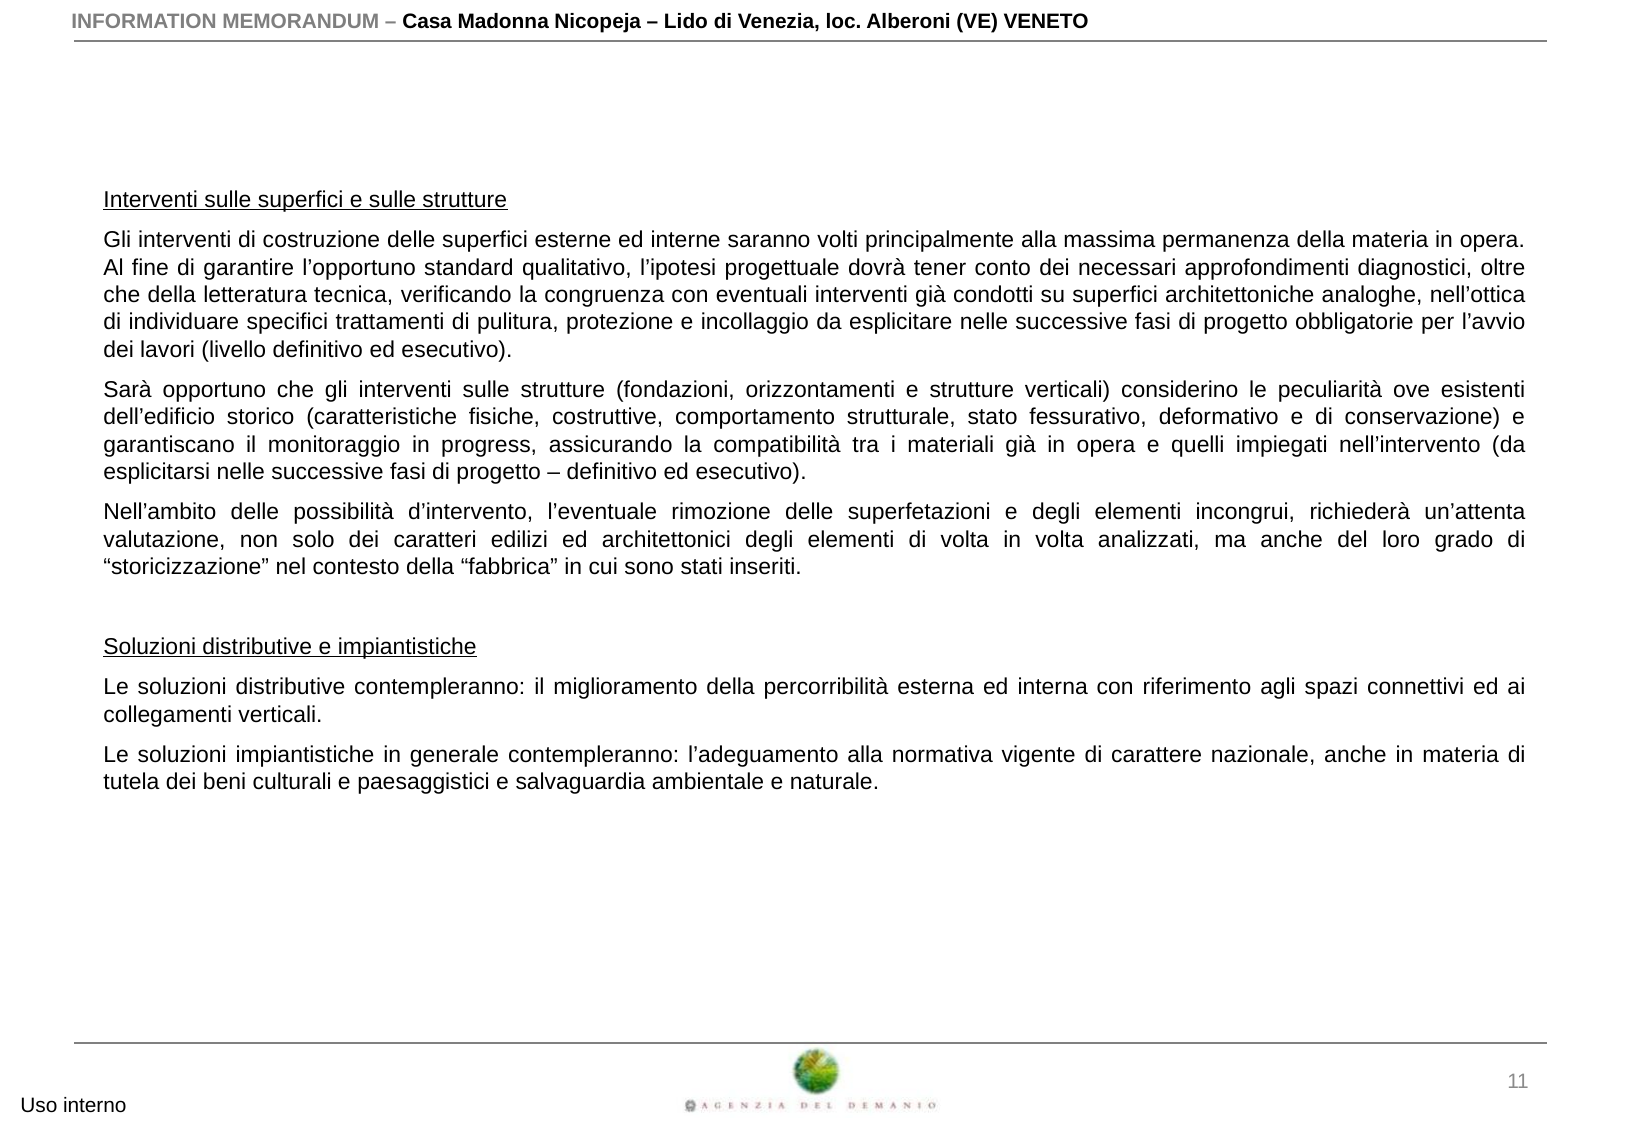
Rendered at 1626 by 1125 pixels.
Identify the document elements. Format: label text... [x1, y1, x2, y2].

text_box Interventi sulle superfici e sulle strutture Gli interventi di costruzione delle superfici esterne ed interne saranno volti principalmente alla massima permanenza della materia in opera. Al fine di garantire l’opportuno standard qualitativo, l’ipotesi progettuale dovrà tener conto dei necessari approfondimenti diagnostici, oltre che della letteratura tecnica, verificando la congruenza con eventuali interventi già condotti su superfici architettoniche analoghe, nell’ottica di individuare specifici trattamenti di pulitura, protezione e incollaggio da esplicitare nelle successive fasi di progetto obbligatorie per l’avvio dei lavori (livello definitivo ed esecutivo). Sarà opportuno che gli interventi sulle strutture (fondazioni, orizzontamenti e strutture verticali) considerino le peculiarità ove esistenti dell’edificio storico (caratteristiche fisiche, costruttive, comportamento strutturale, stato fessurativo, deformativo e di conservazione) e garantiscano il monitoraggio in progress, assicurando la compatibilità tra i materiali già in opera e quelli impiegati nell’intervento (da esplicitarsi nelle successive fasi di progetto – definitivo ed esecutivo). Nell’ambito delle possibilità d’intervento, l’eventuale rimozione delle superfetazioni e degli elementi incongrui, richiederà un’attenta valutazione, non solo dei caratteri edilizi ed architettonici degli elementi di volta in volta analizzati, ma anche del loro grado di “storicizzazione” nel contesto della “fabbrica” in cui sono stati inseriti. Soluzioni distributive e impiantistiche Le soluzioni distributive contempleranno: il miglioramento della percorribilità esterna ed interna con riferimento agli spazi connettivi ed ai collegamenti verticali. Le soluzioni impiantistiche in generale contempleranno: l’adeguamento alla normativa vigente di carattere nazionale, anche in materia di tutela dei beni culturali e paesaggistici e salvaguardia ambientale e naturale. [88, 177, 1542, 802]
picture [676, 1044, 944, 1118]
slide_number 11 [1164, 1049, 1544, 1110]
